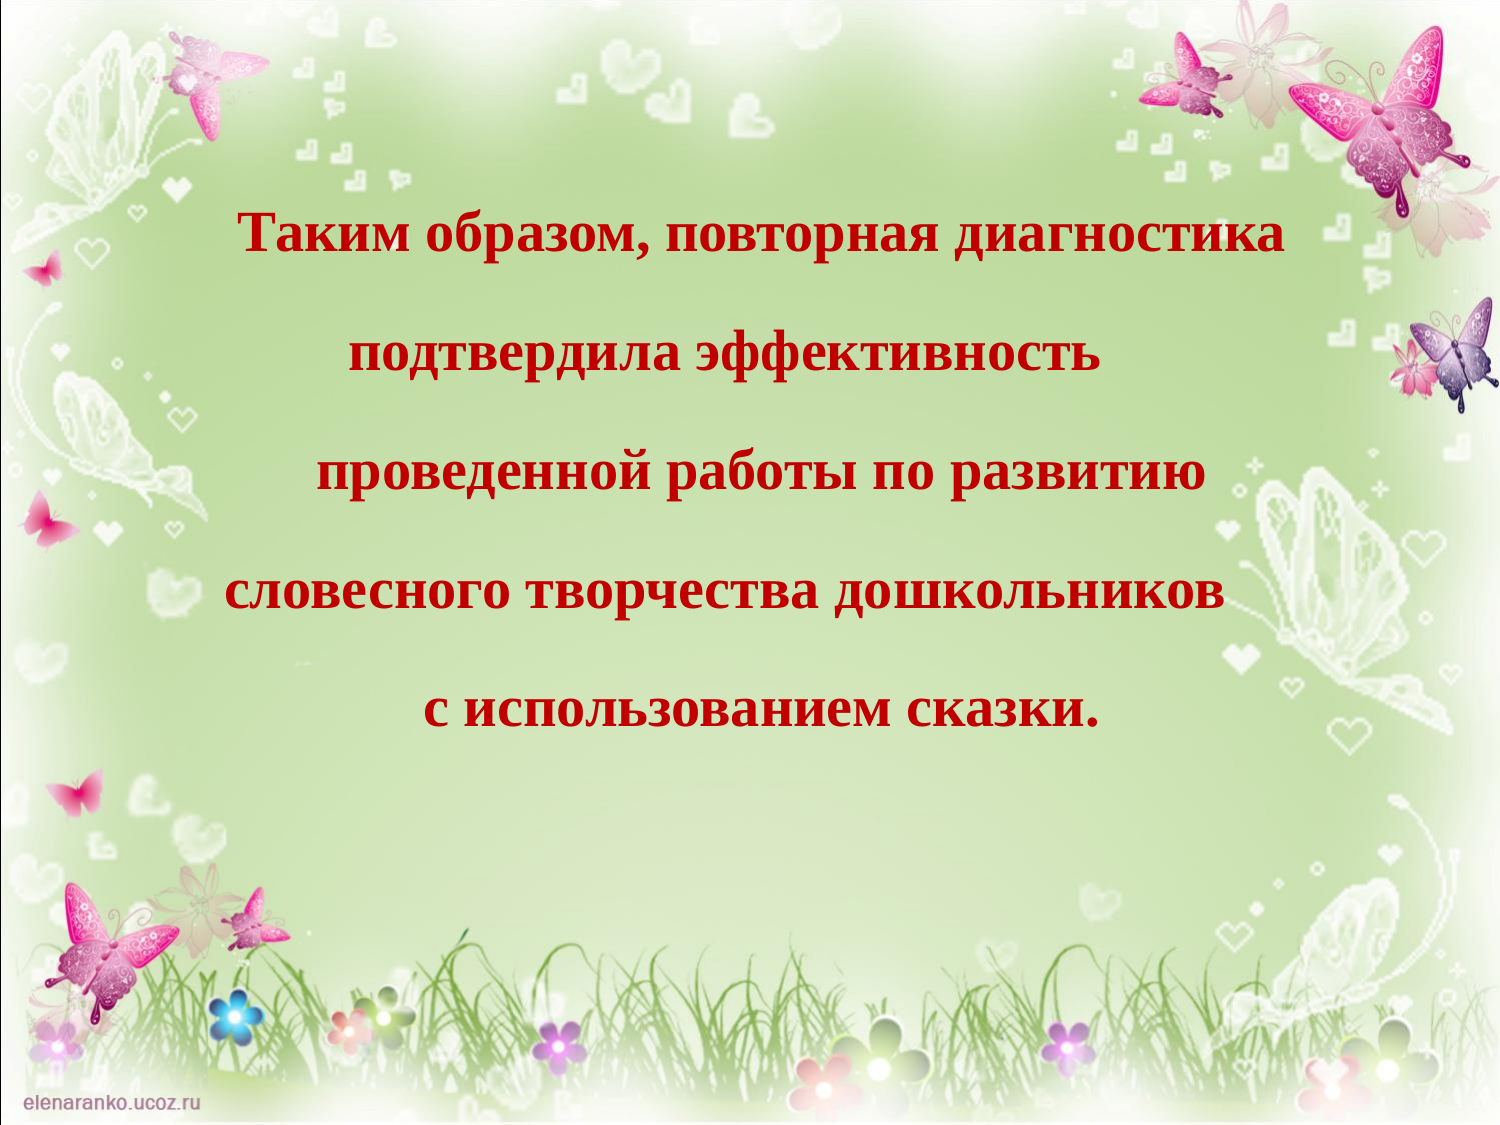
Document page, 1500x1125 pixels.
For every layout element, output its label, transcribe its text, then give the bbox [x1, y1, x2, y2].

picture [0, 0, 1500, 1125]
list Таким образом, повторная диагностика подтвердила эффективность проведенной работы по развитию словесного творчества дошкольников с использованием сказки. [159, 137, 1306, 1024]
